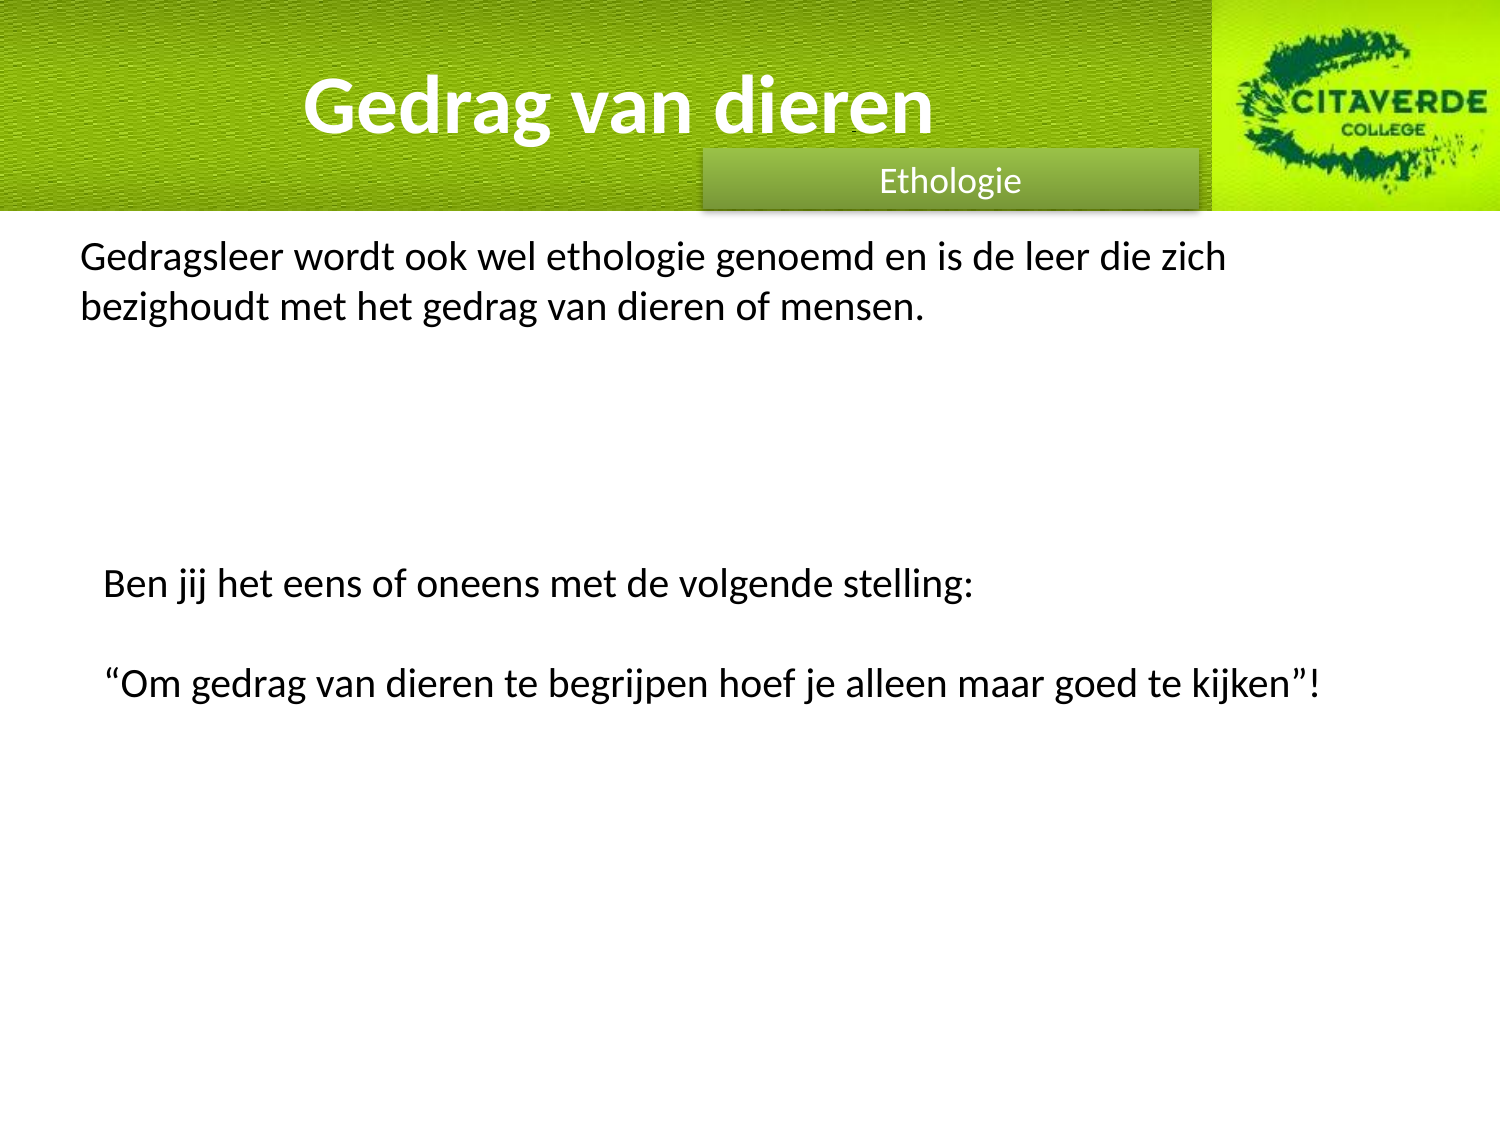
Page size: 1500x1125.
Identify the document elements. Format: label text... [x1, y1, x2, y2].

picture [0, 0, 1500, 212]
text_box Ben jij het eens of oneens met de volgende stelling: “Om gedrag van dieren te begrijpen hoef je alleen maar goed te kijken”! [88, 503, 1365, 714]
title Gedragsleer wordt ook wel ethologie genoemd en is de leer die zich bezighoudt met het gedrag van dieren of mensen. [64, 231, 1340, 327]
